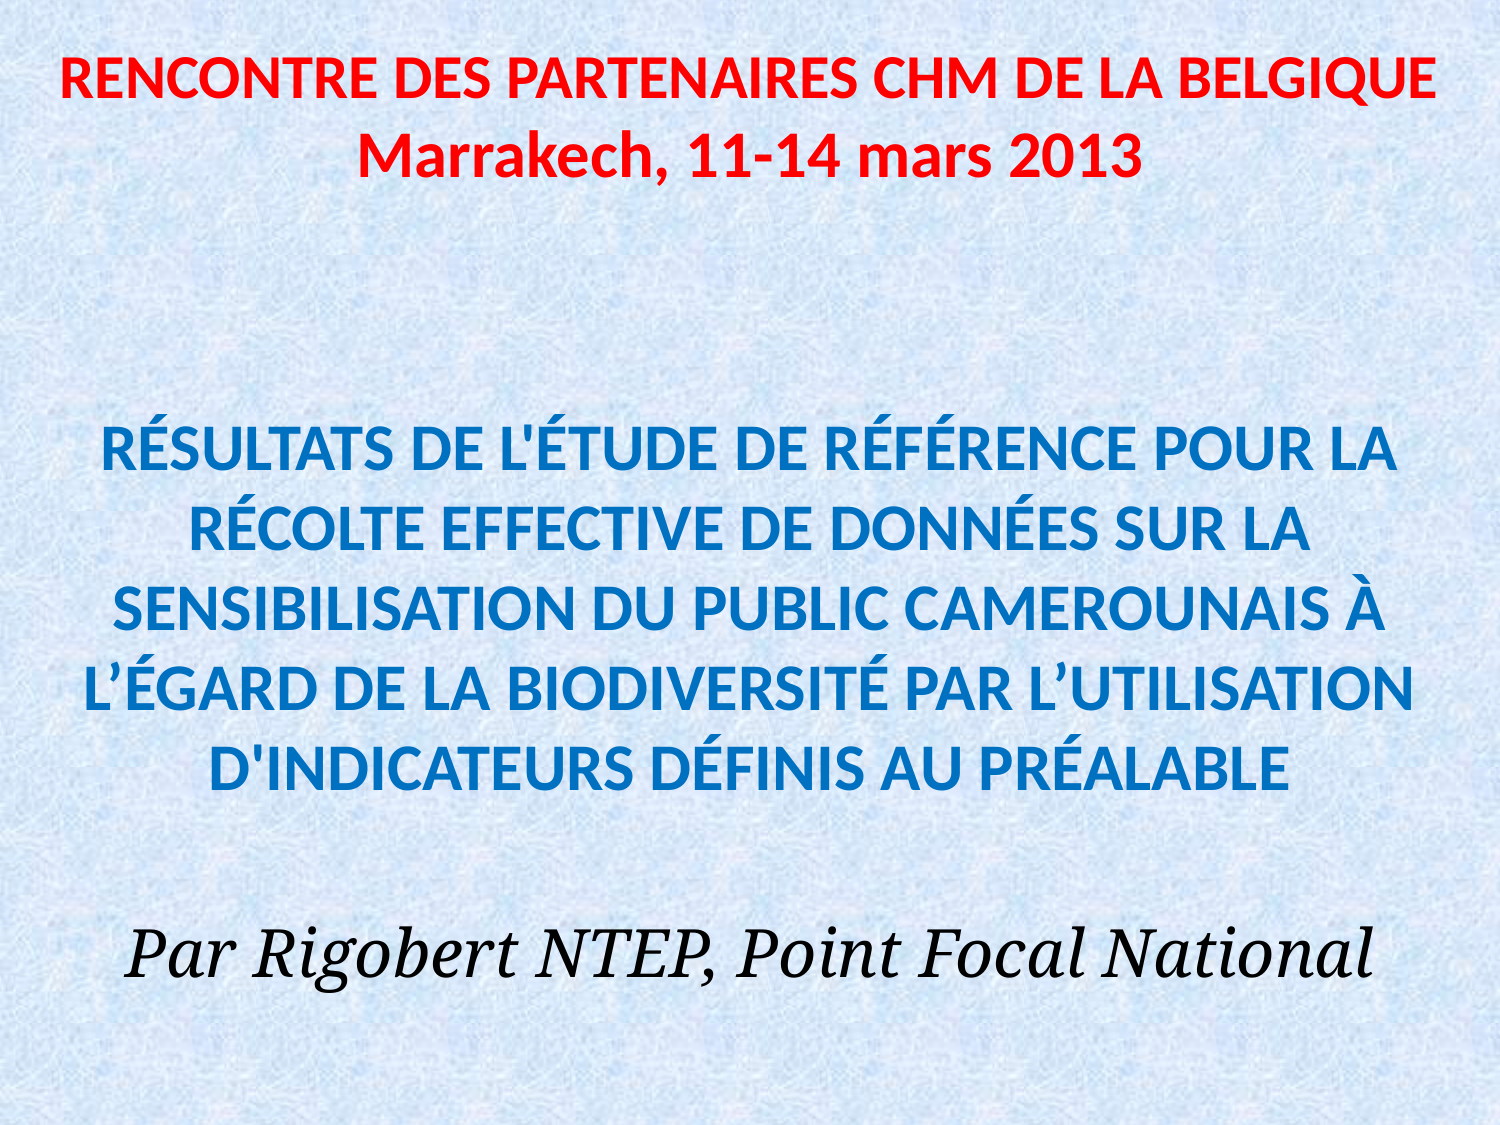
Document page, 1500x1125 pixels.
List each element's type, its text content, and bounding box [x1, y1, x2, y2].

title RENCONTRE DES PARTENAIRES CHM DE LA BELGIQUE Marrakech, 11-14 mars 2013 [17, 19, 1483, 209]
picture [0, 0, 1500, 1125]
subtitle RÉSULTATS DE L'ÉTUDE DE RÉFÉRENCE POUR LA RÉCOLTE EFFECTIVE DE DONNÉES SUR LA SENSIBILISATION DU PUBLIC CAMEROUNAIS À L’ÉGARD DE LA BIODIVERSITÉ PAR L’UTILISATION D'INDICATEURS DÉFINIS AU PRÉALABLE Par Rigobert NTEP, Point Focal National [29, 302, 1471, 1106]
